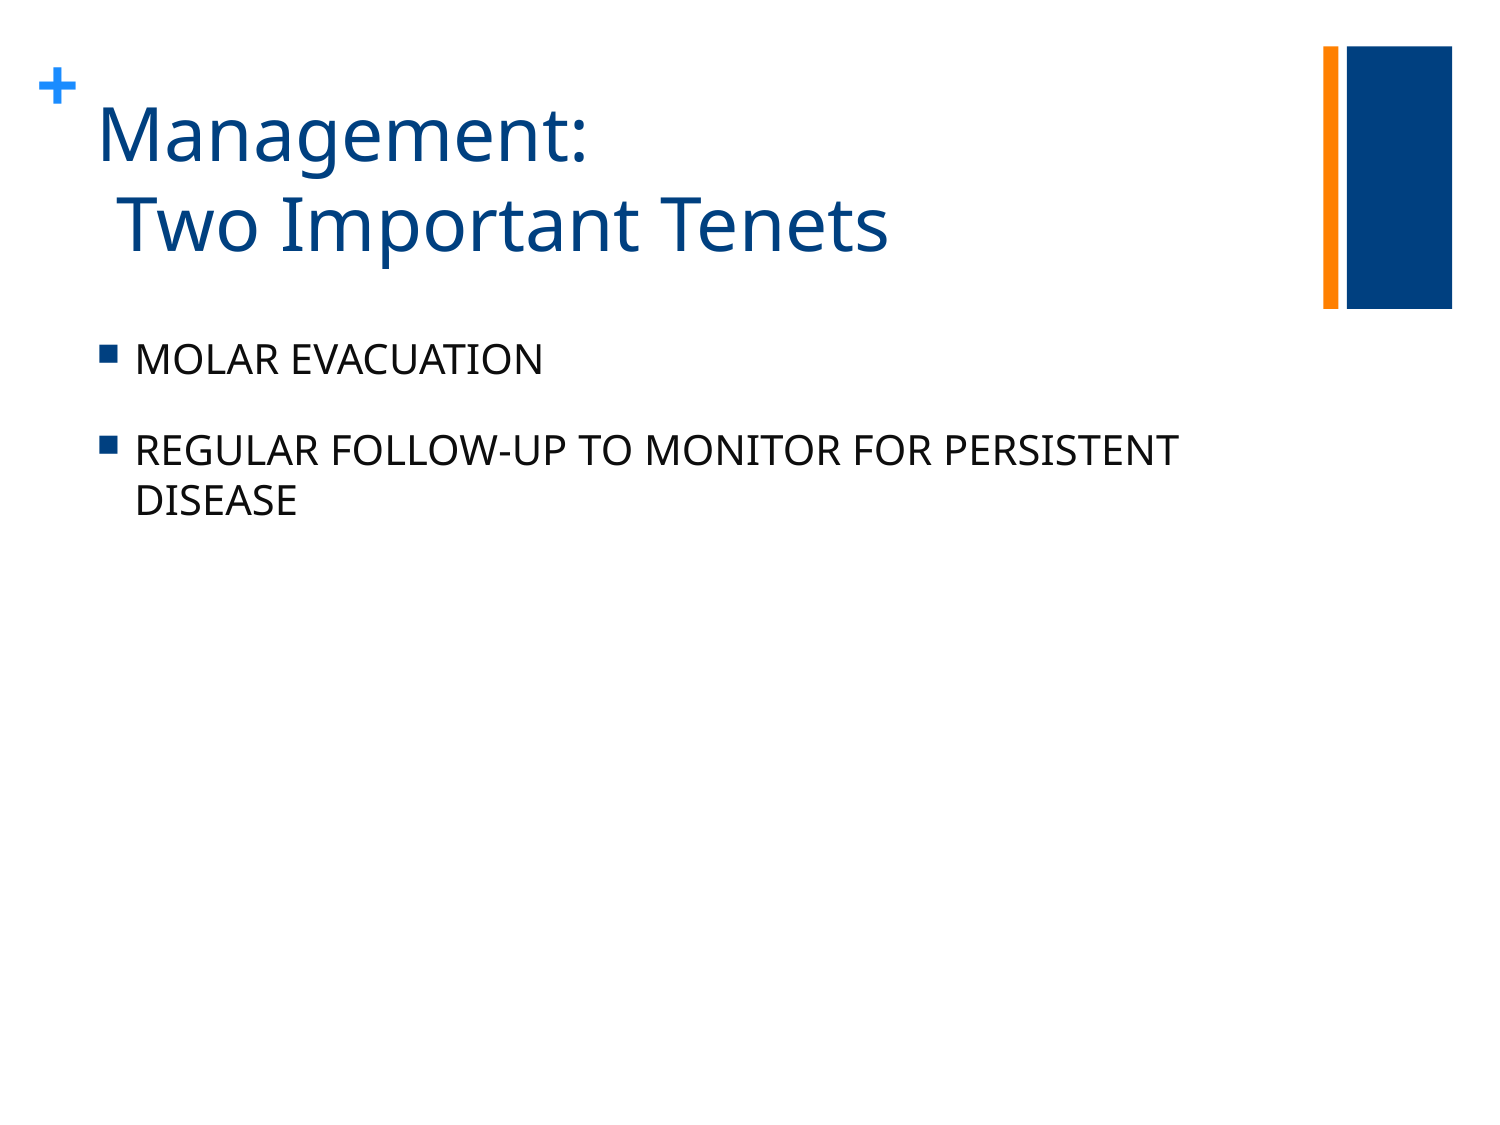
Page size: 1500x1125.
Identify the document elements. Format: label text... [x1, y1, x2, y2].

title Management: Two Important Tenets [81, 79, 1322, 263]
list MOLAR EVACUATION REGULAR FOLLOW-UP TO MONITOR FOR PERSISTENT DISEASE [81, 324, 1322, 1005]
